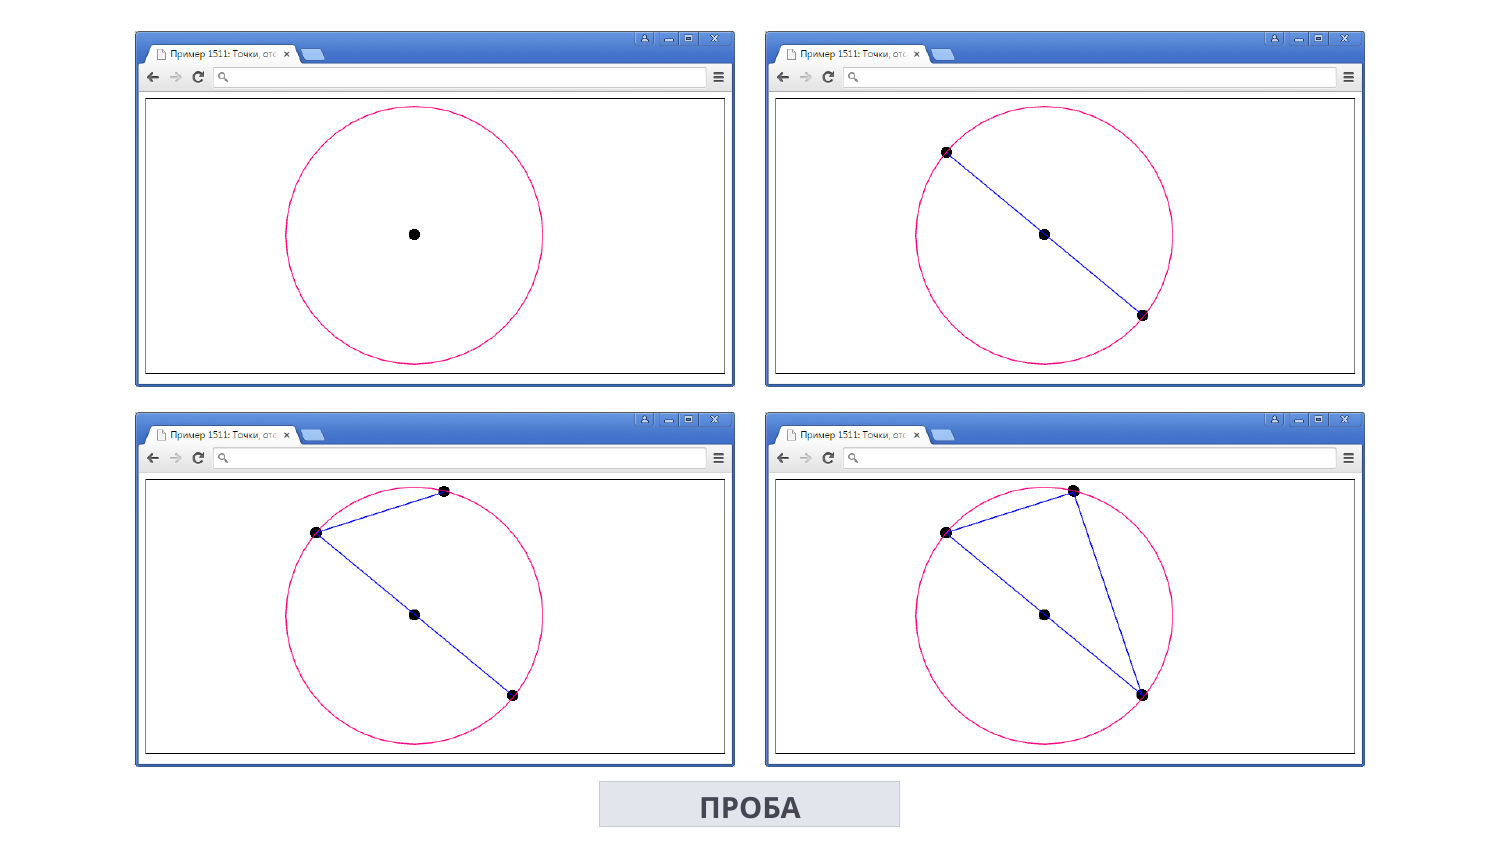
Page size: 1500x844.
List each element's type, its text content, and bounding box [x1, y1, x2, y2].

picture [134, 31, 736, 387]
picture [134, 411, 736, 768]
text_box ПРОБА [599, 781, 900, 827]
picture [764, 31, 1366, 387]
picture [764, 411, 1366, 768]
